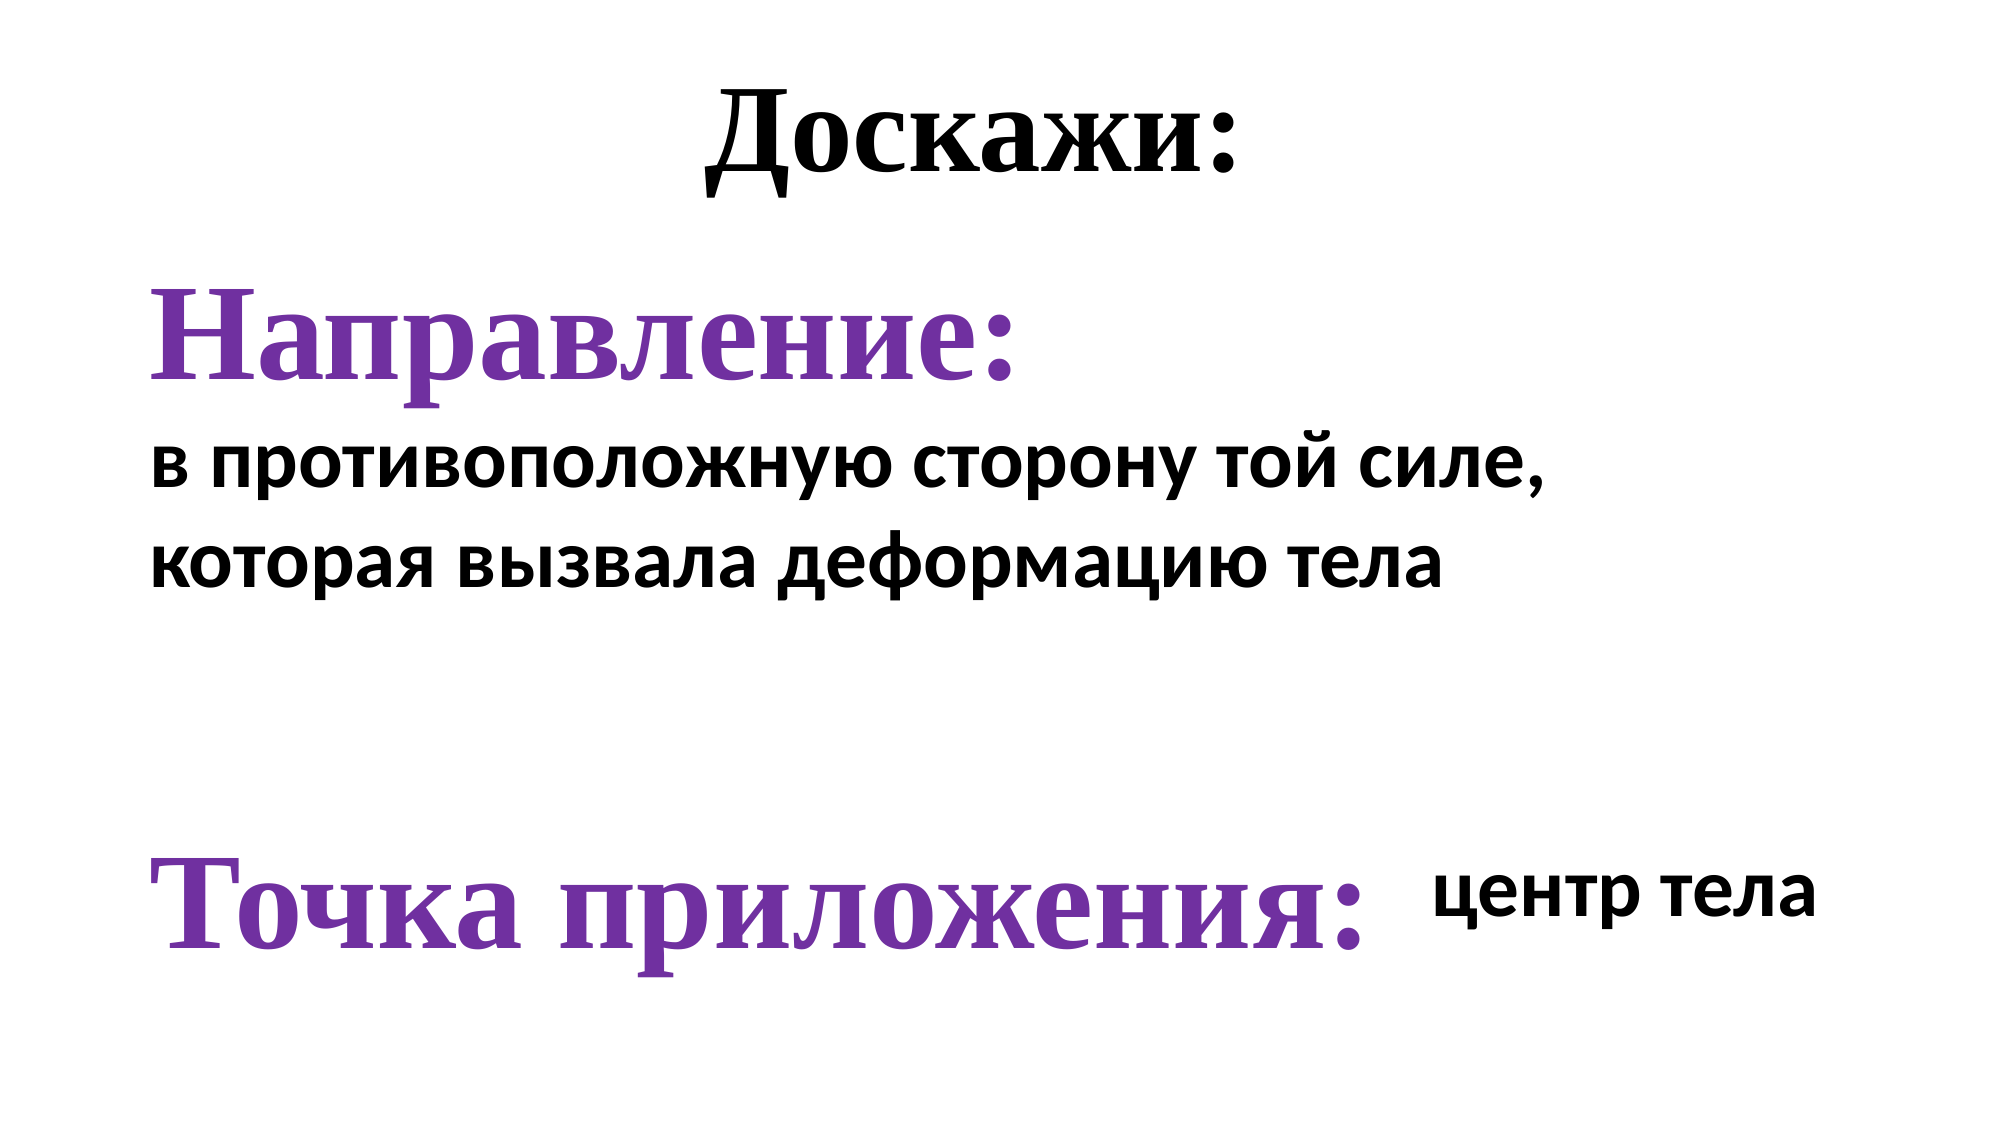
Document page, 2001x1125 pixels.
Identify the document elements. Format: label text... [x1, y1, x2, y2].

text_box в противоположную сторону той силе, которая вызвала деформацию тела [134, 396, 1863, 612]
text_box Доскажи: Направление: Точка приложения: [134, 612, 1816, 984]
text_box центр тела [1417, 825, 1839, 941]
text_box Доскажи: Направление: Точка приложения: [134, 16, 1816, 396]
